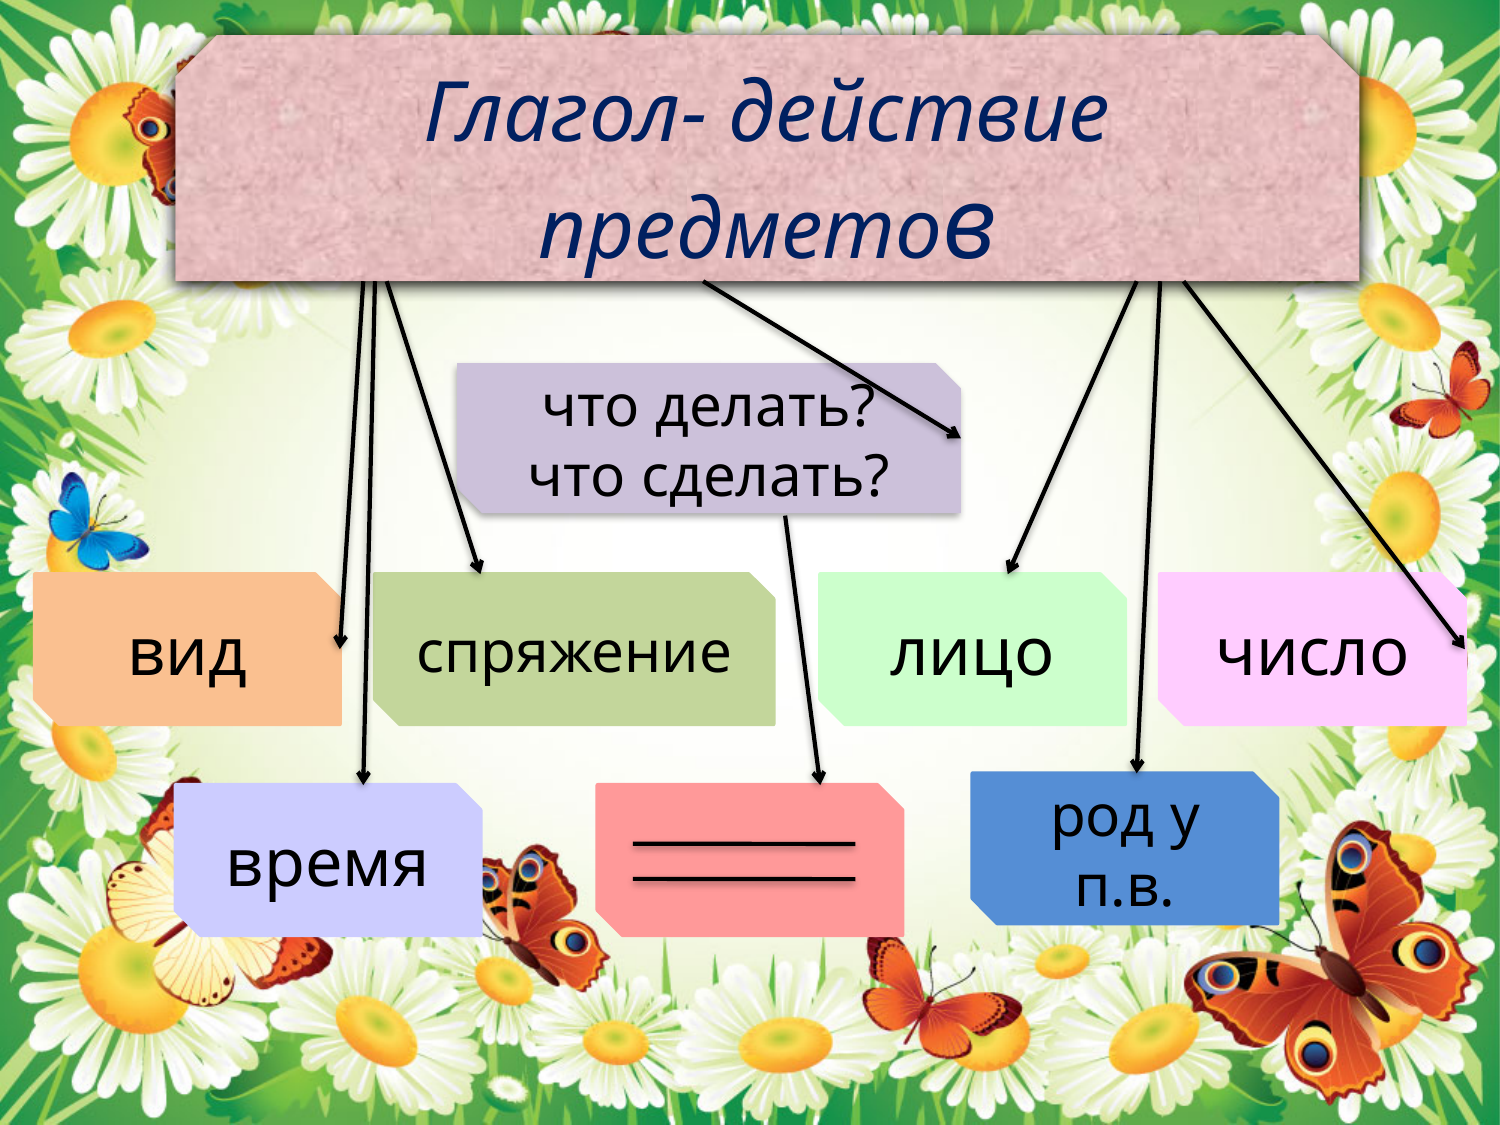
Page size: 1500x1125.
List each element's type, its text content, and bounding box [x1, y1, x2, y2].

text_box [286, 380, 581, 475]
text_box спряжение [372, 572, 776, 727]
text_box время [173, 782, 483, 938]
text_box [595, 782, 905, 938]
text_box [902, 515, 1395, 540]
text_box род у п.в. [970, 771, 1280, 926]
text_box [1101, 362, 1395, 493]
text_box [128, 339, 423, 516]
text_box число [1157, 572, 1467, 727]
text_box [667, 632, 938, 669]
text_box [664, 319, 748, 326]
text_box что делать? что сделать? [454, 361, 964, 516]
text_box лицо [818, 572, 1128, 727]
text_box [925, 363, 1099, 493]
picture [0, 0, 1500, 1125]
text_box Глагол- действие предметов [173, 33, 1362, 284]
text_box вид [32, 572, 342, 727]
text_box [116, 527, 622, 540]
